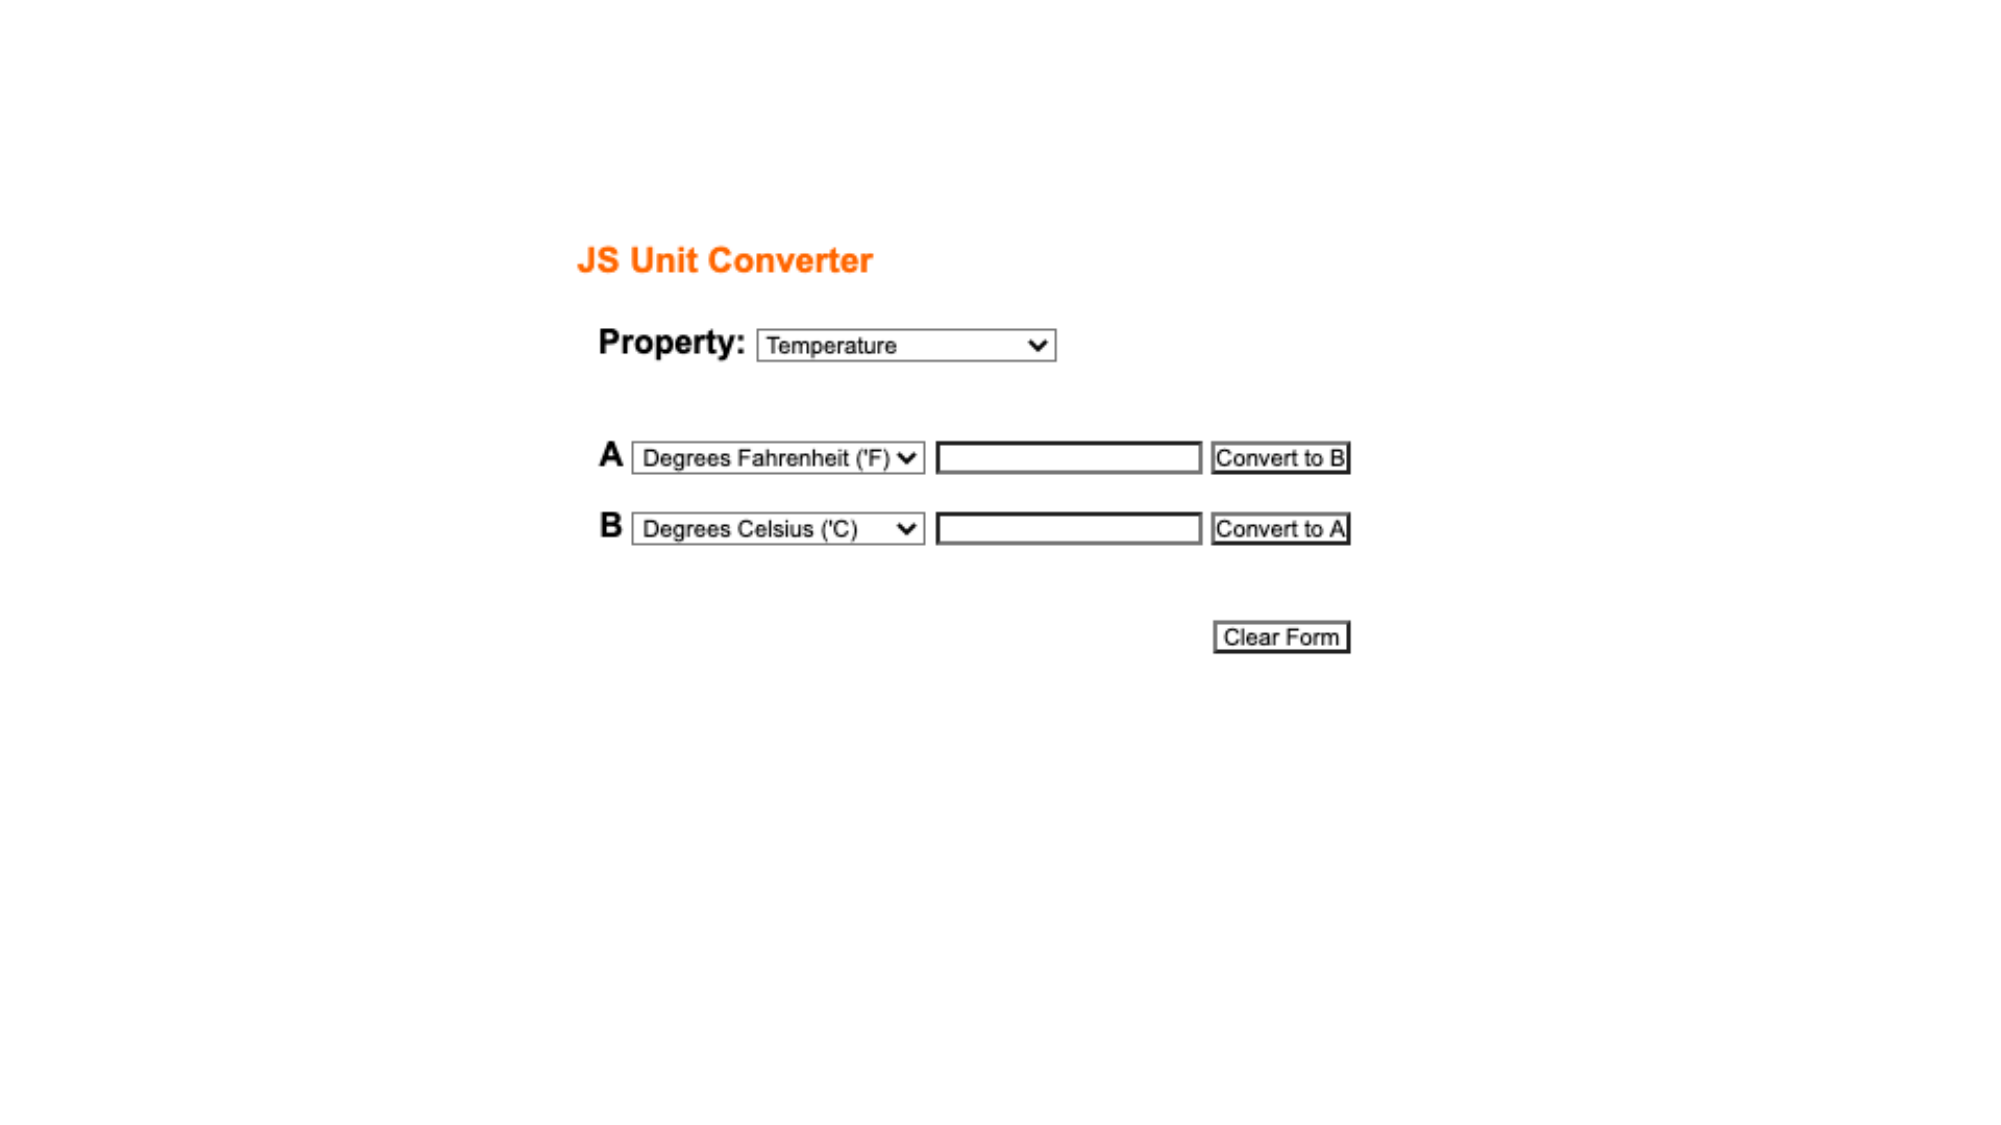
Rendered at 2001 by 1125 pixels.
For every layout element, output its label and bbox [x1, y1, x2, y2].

picture [482, 152, 1518, 973]
